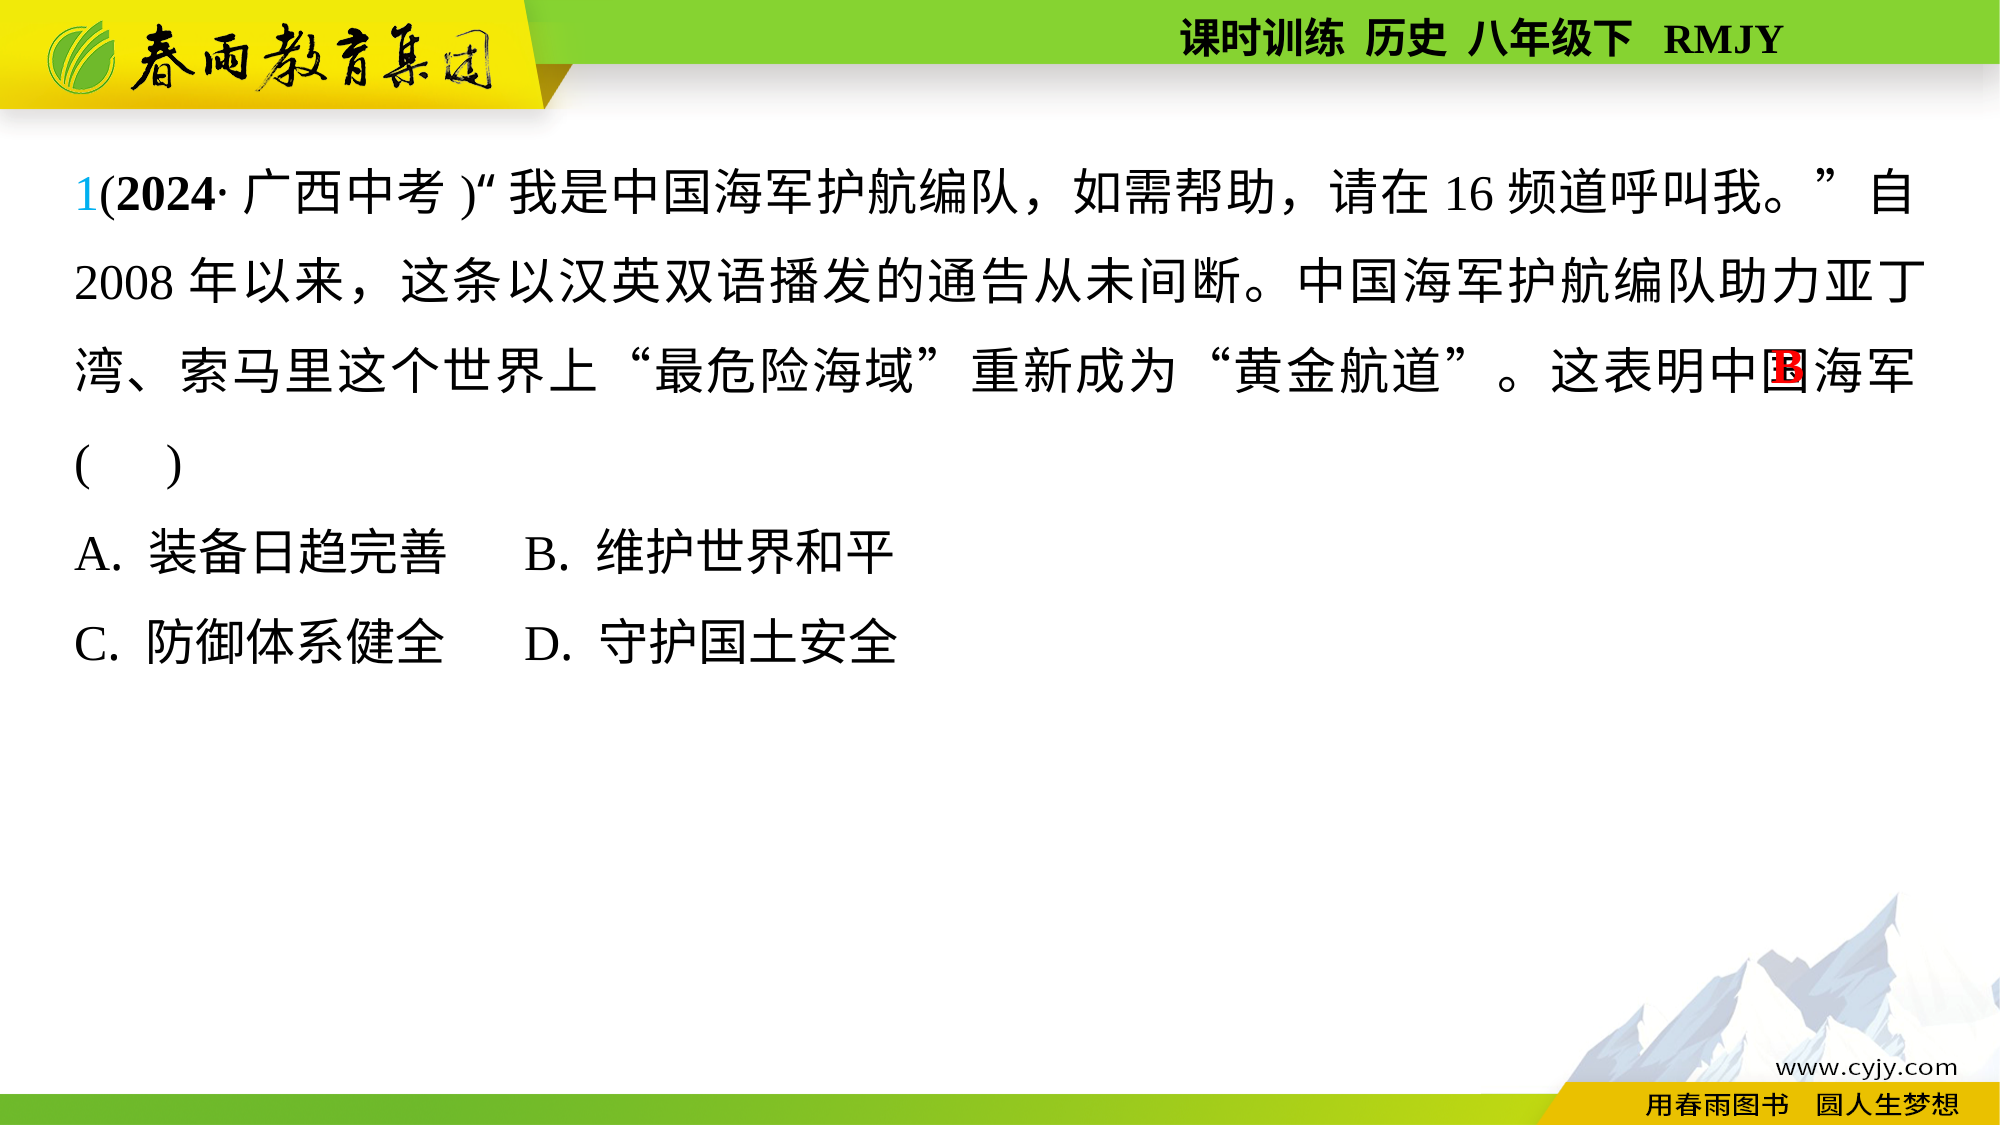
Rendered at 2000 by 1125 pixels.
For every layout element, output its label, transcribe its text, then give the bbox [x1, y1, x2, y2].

list 1(2024·广西中考)“我是中国海军护航编队，如需帮助，请在16频道呼叫我。”自2008年以来，这条以汉英双语播发的通告从未间断。中国海军护航编队助力亚丁湾、索马里这个世界上“最危险海域”重新成为“黄金航道”。这表明中国海军( ) A. 装备日趋完善 B. 维护世界和平 C. 防御体系健全 D. 守护国土安全 [59, 122, 1944, 581]
picture [0, 0, 2000, 1125]
text_box B [1756, 326, 1820, 401]
